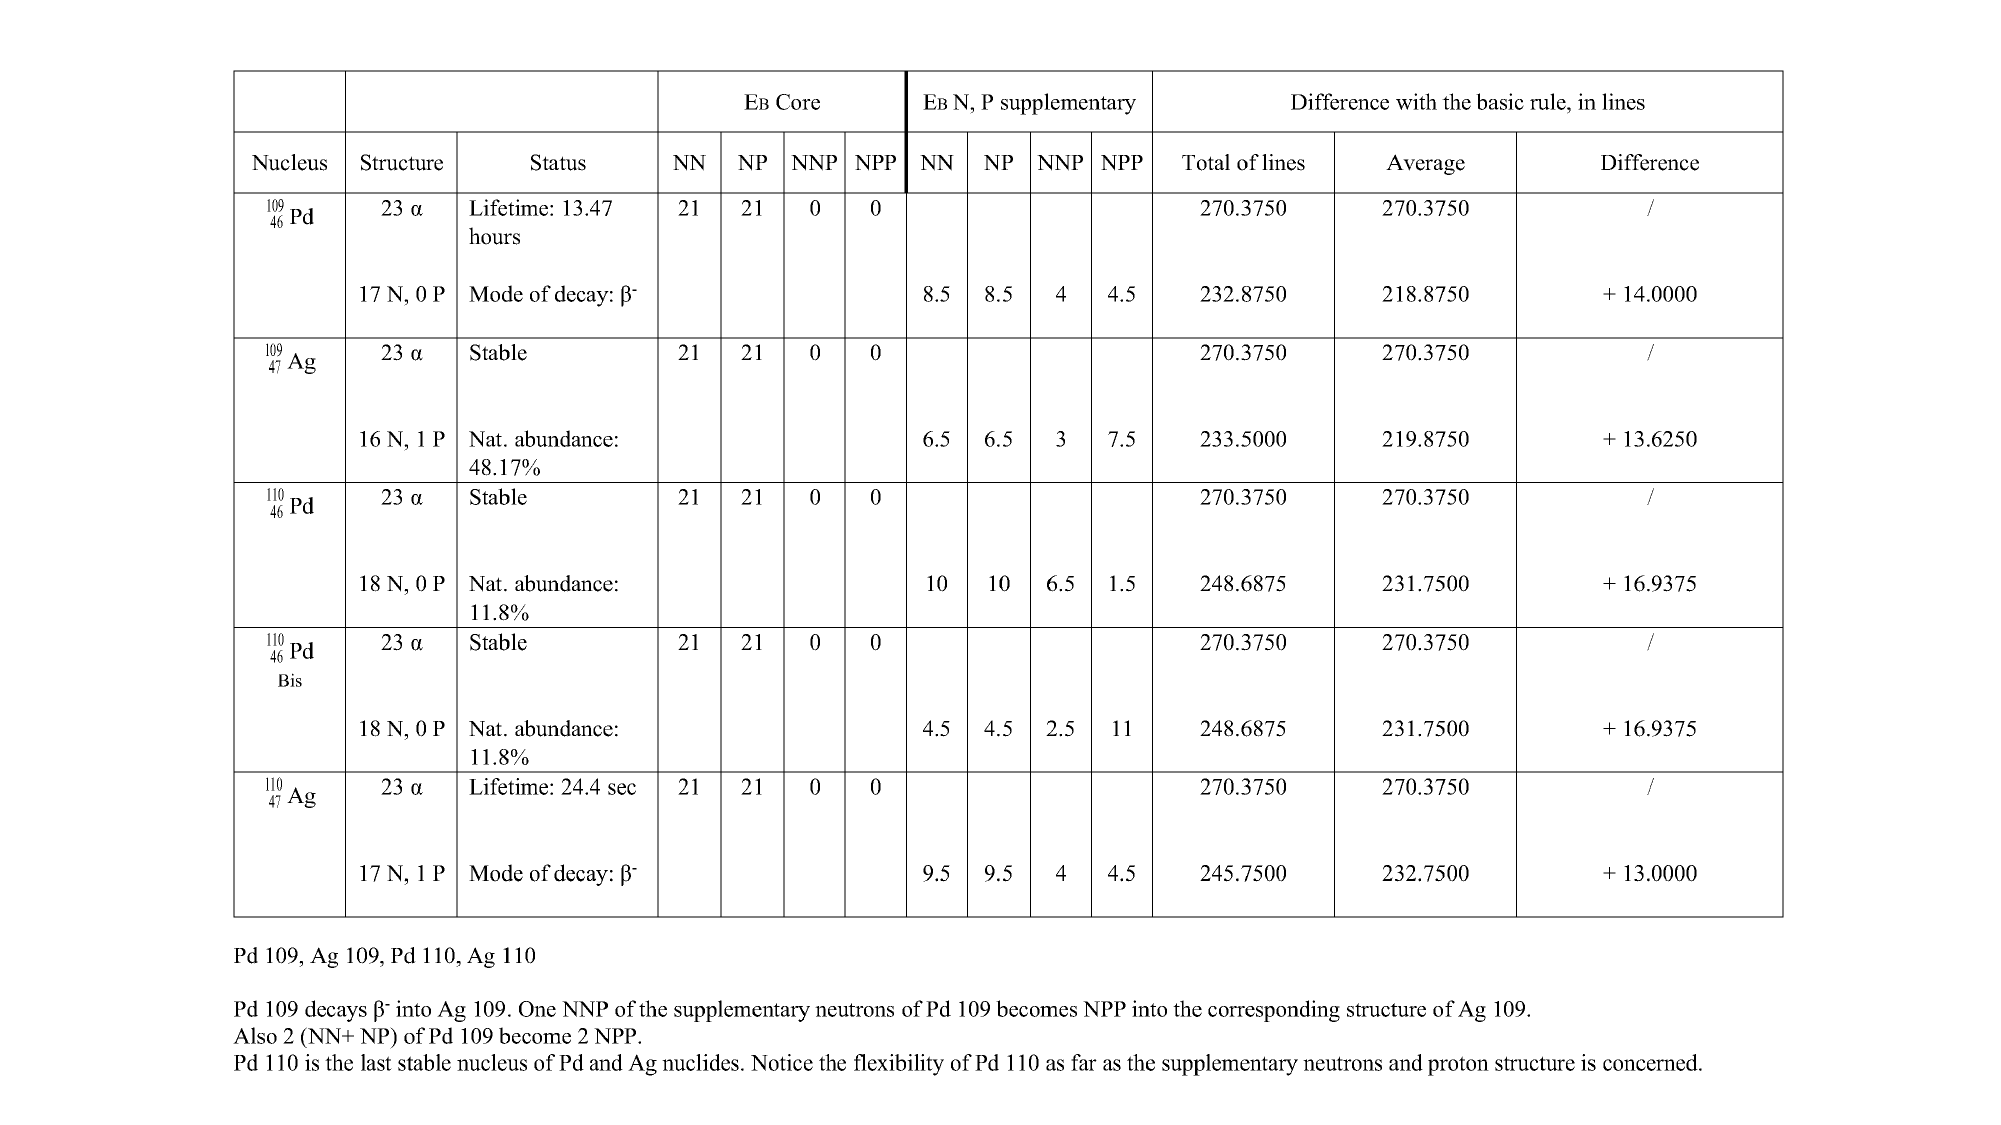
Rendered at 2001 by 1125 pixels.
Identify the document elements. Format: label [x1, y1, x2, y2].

picture [114, 15, 1886, 1113]
